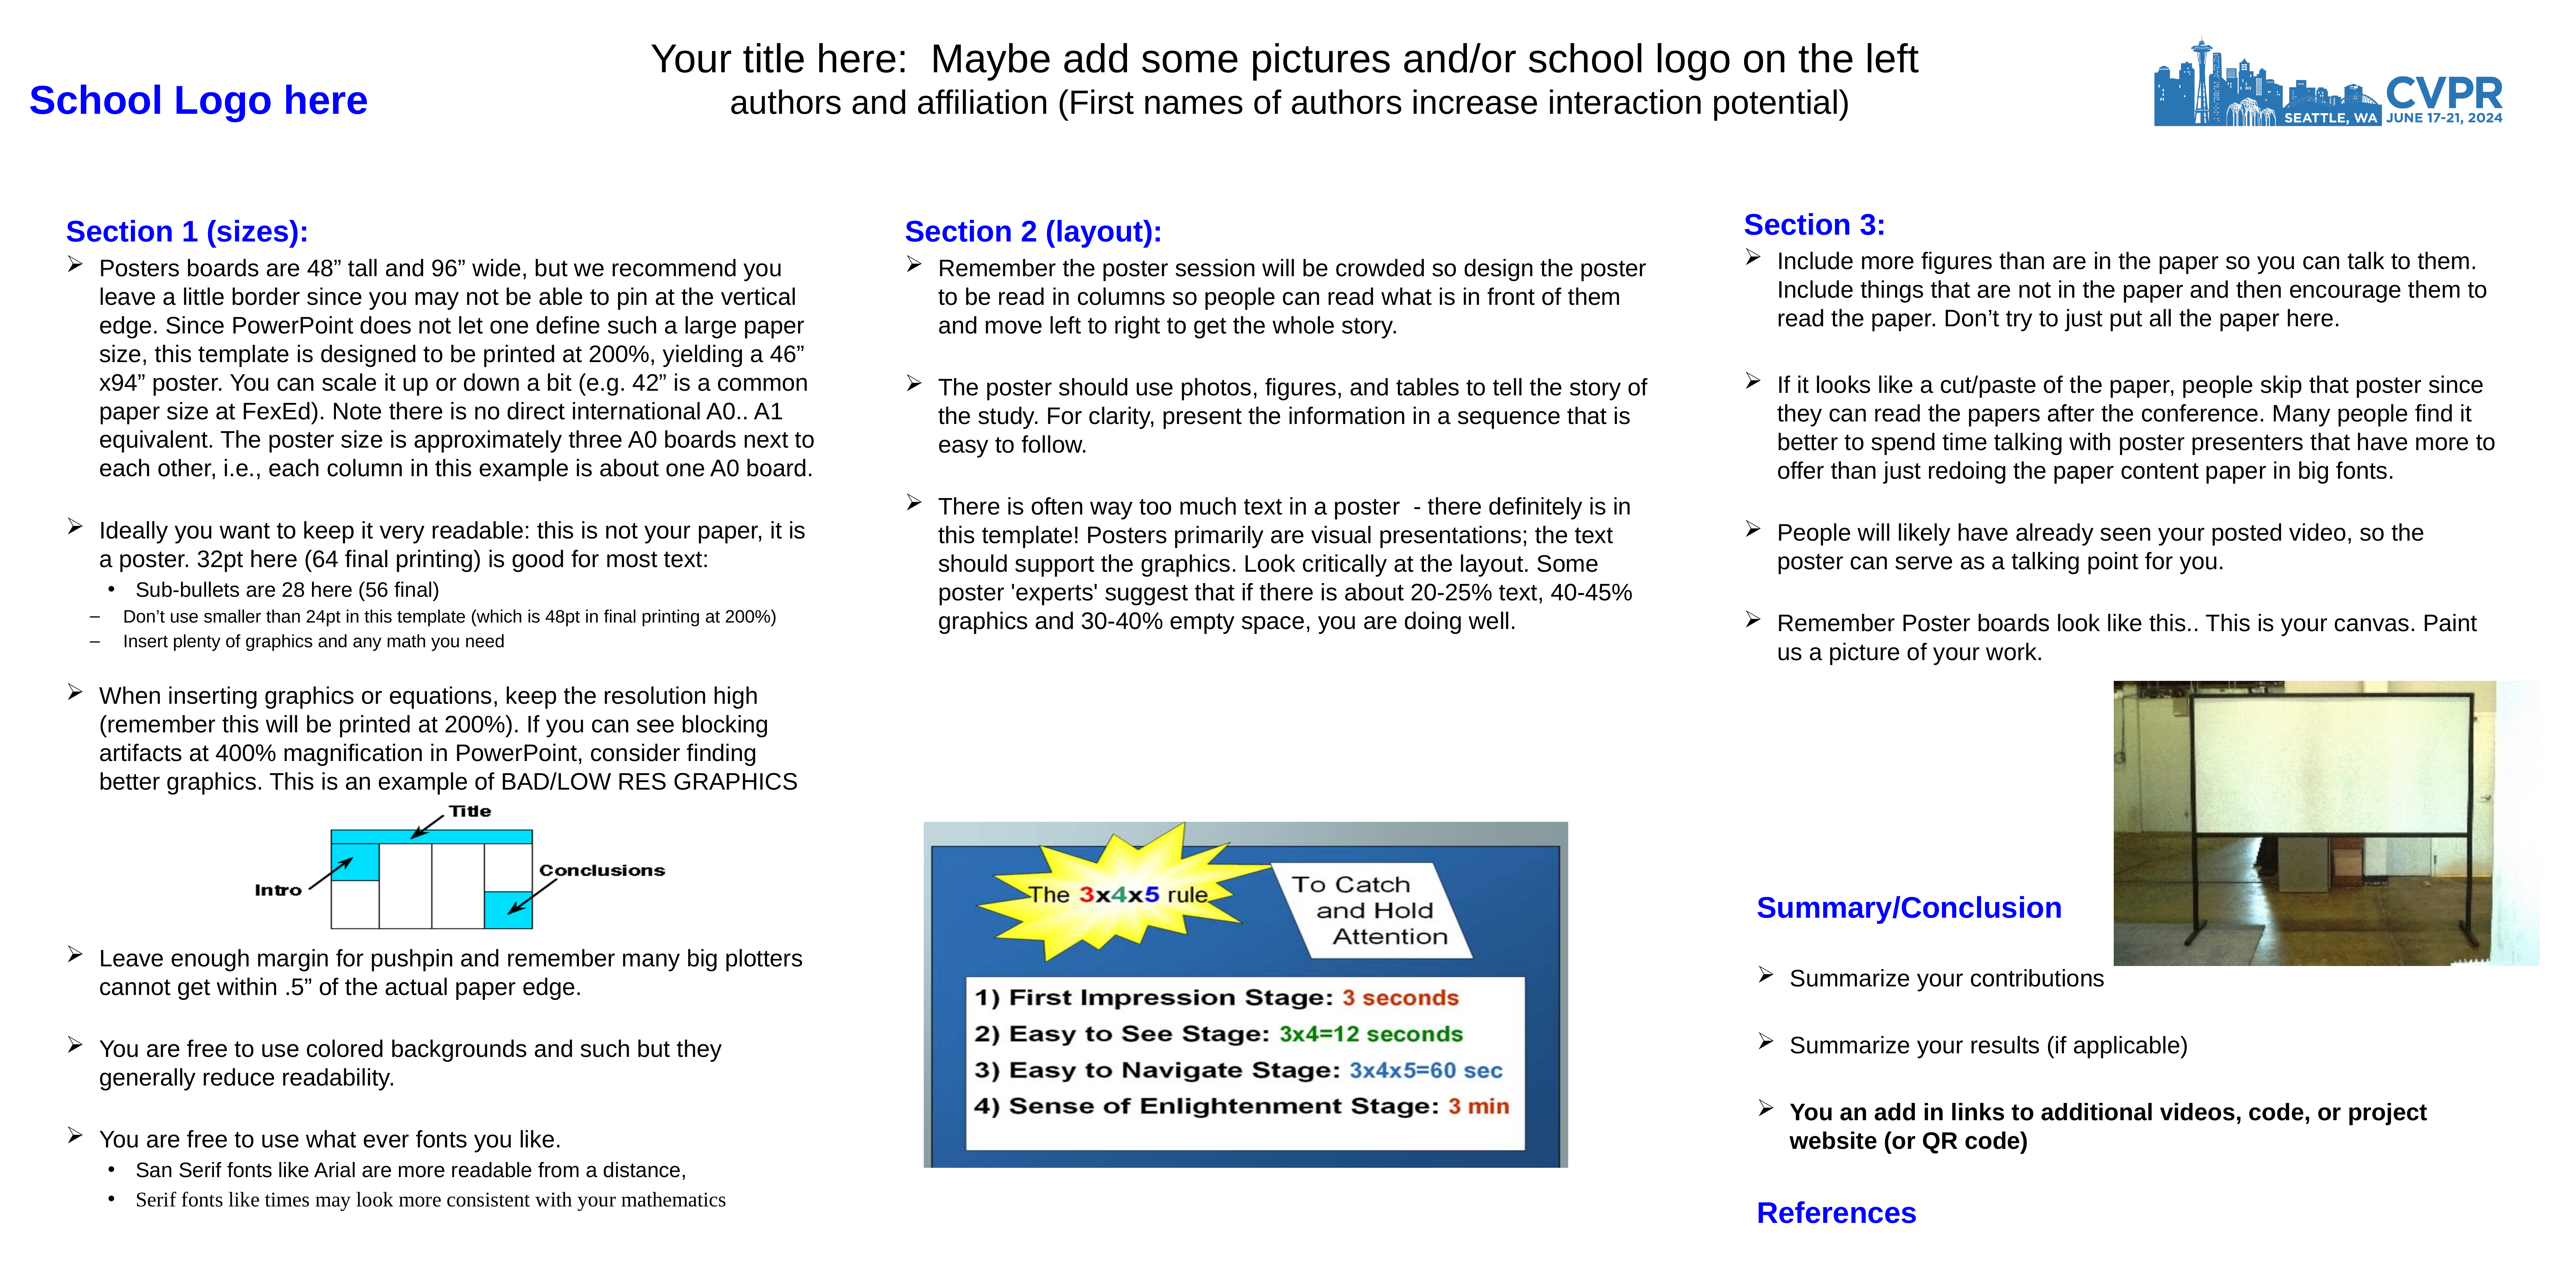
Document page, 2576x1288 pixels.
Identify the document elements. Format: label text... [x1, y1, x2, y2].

picture [2138, 20, 2520, 147]
text_box Your title here: Maybe add some pictures and/or school logo on the left authors and affiliation (First names of authors increase interaction potential) [279, 35, 2302, 157]
text_box Section 3: Include more figures than are in the paper so you can talk to them. Include things that are not in the paper and then encourage them to read the paper. Don’t try to just put all the paper here. If it looks like a cut/paste of the paper, people skip that poster since they can read the papers after the conference. Many people find it better to spend time talking with poster presenters that have more to offer than just redoing the paper content paper in big fonts. People will likely have already seen your posted video, so the poster can serve as a talking point for you. Remember Poster boards look like this.. This is your canvas. Paint us a picture of your work. [1727, 203, 2514, 1227]
text_box Section 1 (sizes): Posters boards are 48” tall and 96” wide, but we recommend you leave a little border since you may not be able to pin at the vertical edge. Since PowerPoint does not let one define such a large paper size, this template is designed to be printed at 200%, yielding a 46” x94” poster. You can scale it up or down a bit (e.g. 42” is a common paper size at FexEd). Note there is no direct international A0.. A1 equivalent. The poster size is approximately three A0 boards next to each other, i.e., each column in this example is about one A0 board. Ideally you want to keep it very readable: this is not your paper, it is a poster. 32pt here (64 final printing) is good for most text: Sub-bullets are 28 here (56 final) Don’t use smaller than 24pt in this template (which is 48pt in final printing at 200%) Insert plenty of graphics and any math you need When inserting graphics or equations, keep the resolution high (remember this will be printed at 200%). If you can see blocking artifacts at 400% magnification in PowerPoint, consider finding better graphics. This is an example of BAD/LOW RES GRAPHICS Leave enough margin for pushpin and remember many big plotters cannot get within .5” of the actual paper edge. You are free to use colored backgrounds and such but they generally reduce readability. You are free to use what ever fonts you like. San Serif fonts like Arial are more readable from a distance, Serif fonts like times may look more consistent with your mathematics [49, 203, 836, 1227]
picture [923, 822, 1568, 1168]
text_box Summary/Conclusion Summarize your contributions Summarize your results (if applicable) You an add in links to additional videos, code, or project website (or QR code) References [1739, 886, 2527, 1273]
text_box School Logo here [24, 80, 441, 125]
picture [2114, 680, 2540, 966]
text_box Section 2 (layout): Remember the poster session will be crowded so design the poster to be read in columns so people can read what is in front of them and move left to right to get the whole story. The poster should use photos, figures, and tables to tell the story of the study. For clarity, present the information in a sequence that is easy to follow. There is often way too much text in a poster - there definitely is in this template! Posters primarily are visual presentations; the text should support the graphics. Look critically at the layout. Some poster 'experts' suggest that if there is about 20-25% text, 40-45% graphics and 30-40% empty space, you are doing well. [888, 203, 1675, 1227]
picture [254, 803, 667, 931]
